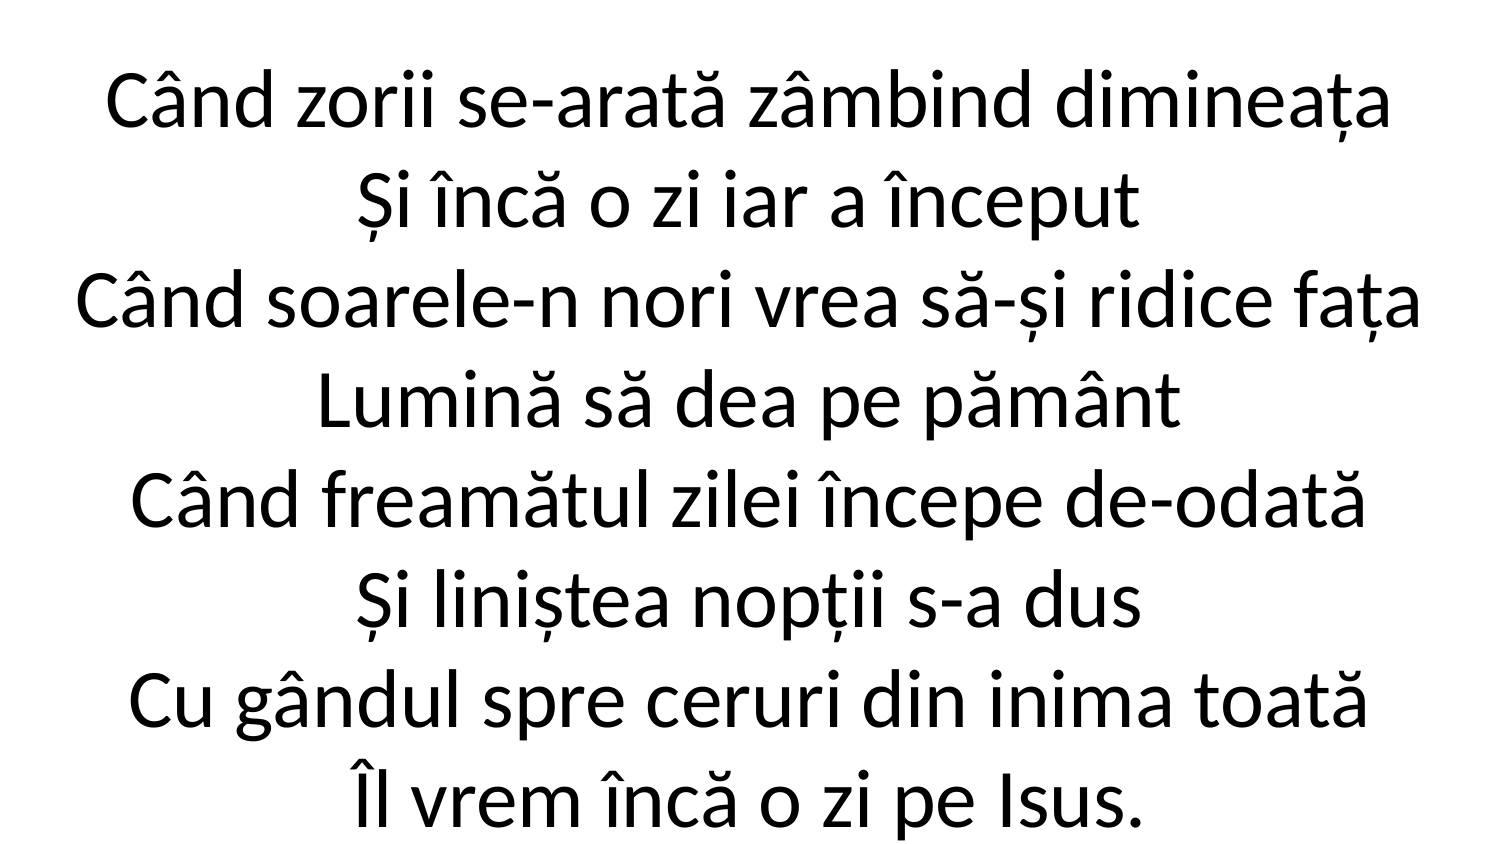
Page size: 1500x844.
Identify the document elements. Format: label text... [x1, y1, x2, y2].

text_box Când zorii se-arată zâmbind dimineața Și încă o zi iar a început Când soarele-n nori vrea să-și ridice fața Lumină să dea pe pământ Când freamătul zilei începe de-odată Și liniștea nopții s-a dus Cu gândul spre ceruri din inima toată Îl vrem încă o zi pe Isus. [60, 0, 1440, 844]
